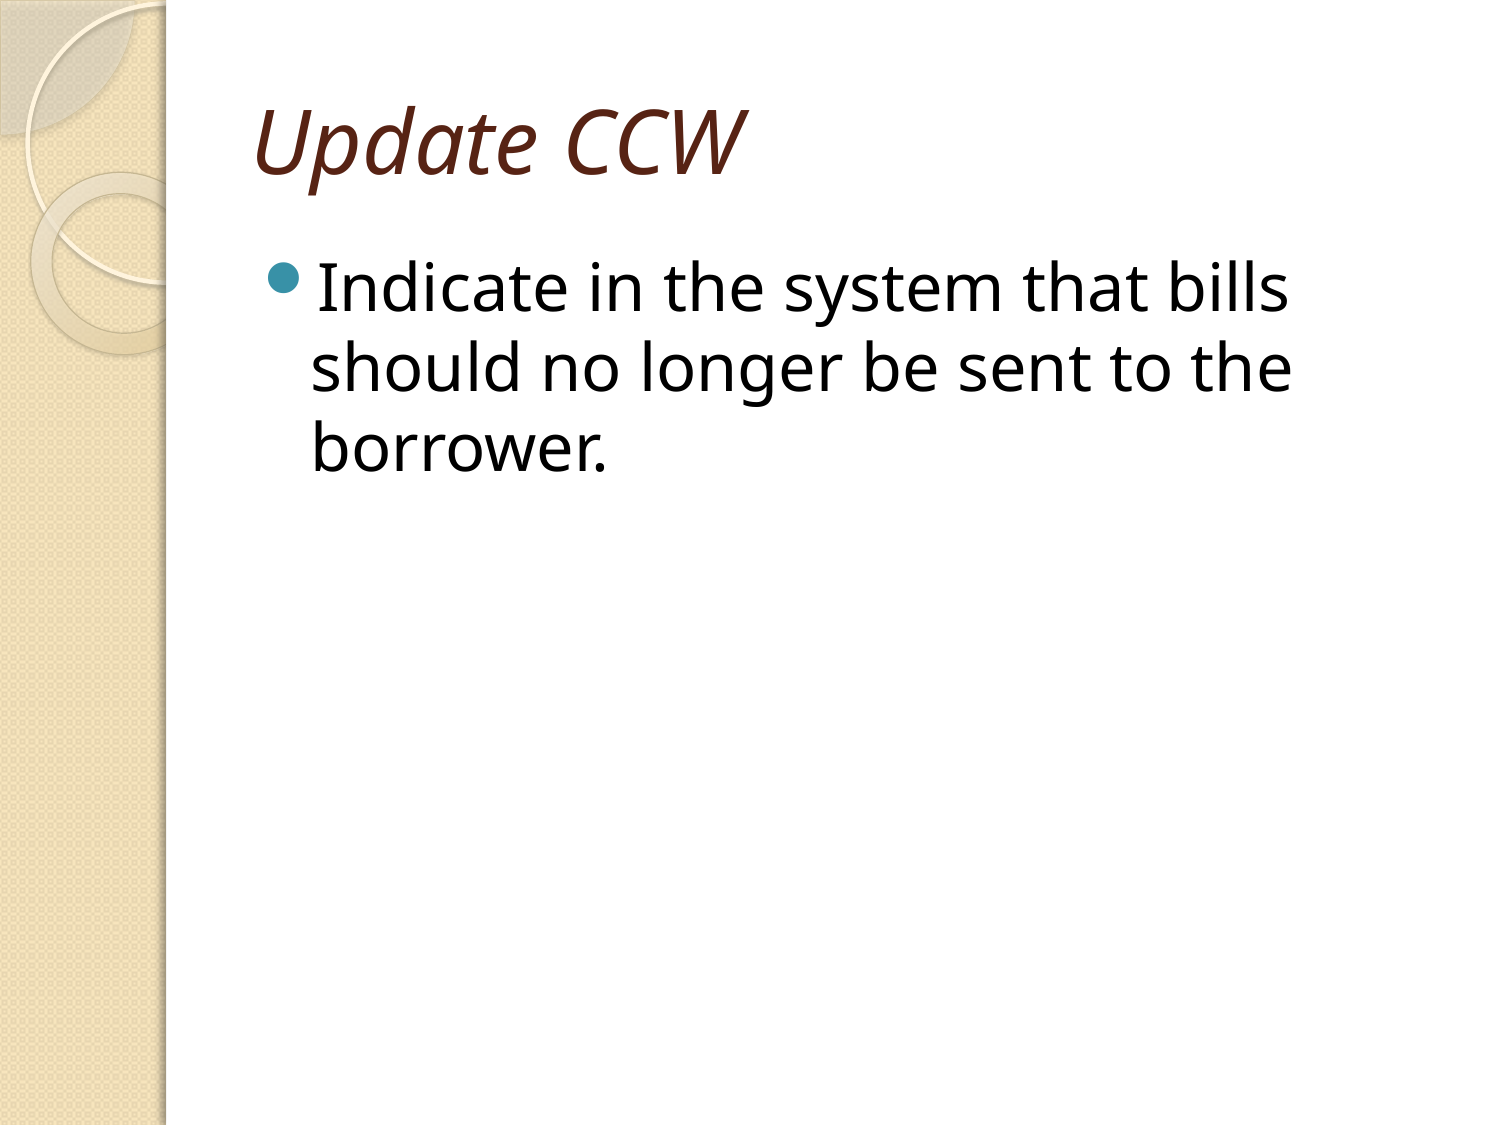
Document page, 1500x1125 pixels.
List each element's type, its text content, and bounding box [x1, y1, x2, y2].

list Indicate in the system that bills should no longer be sent to the borrower. [235, 237, 1466, 1025]
title Update CCW [235, 45, 1466, 233]
